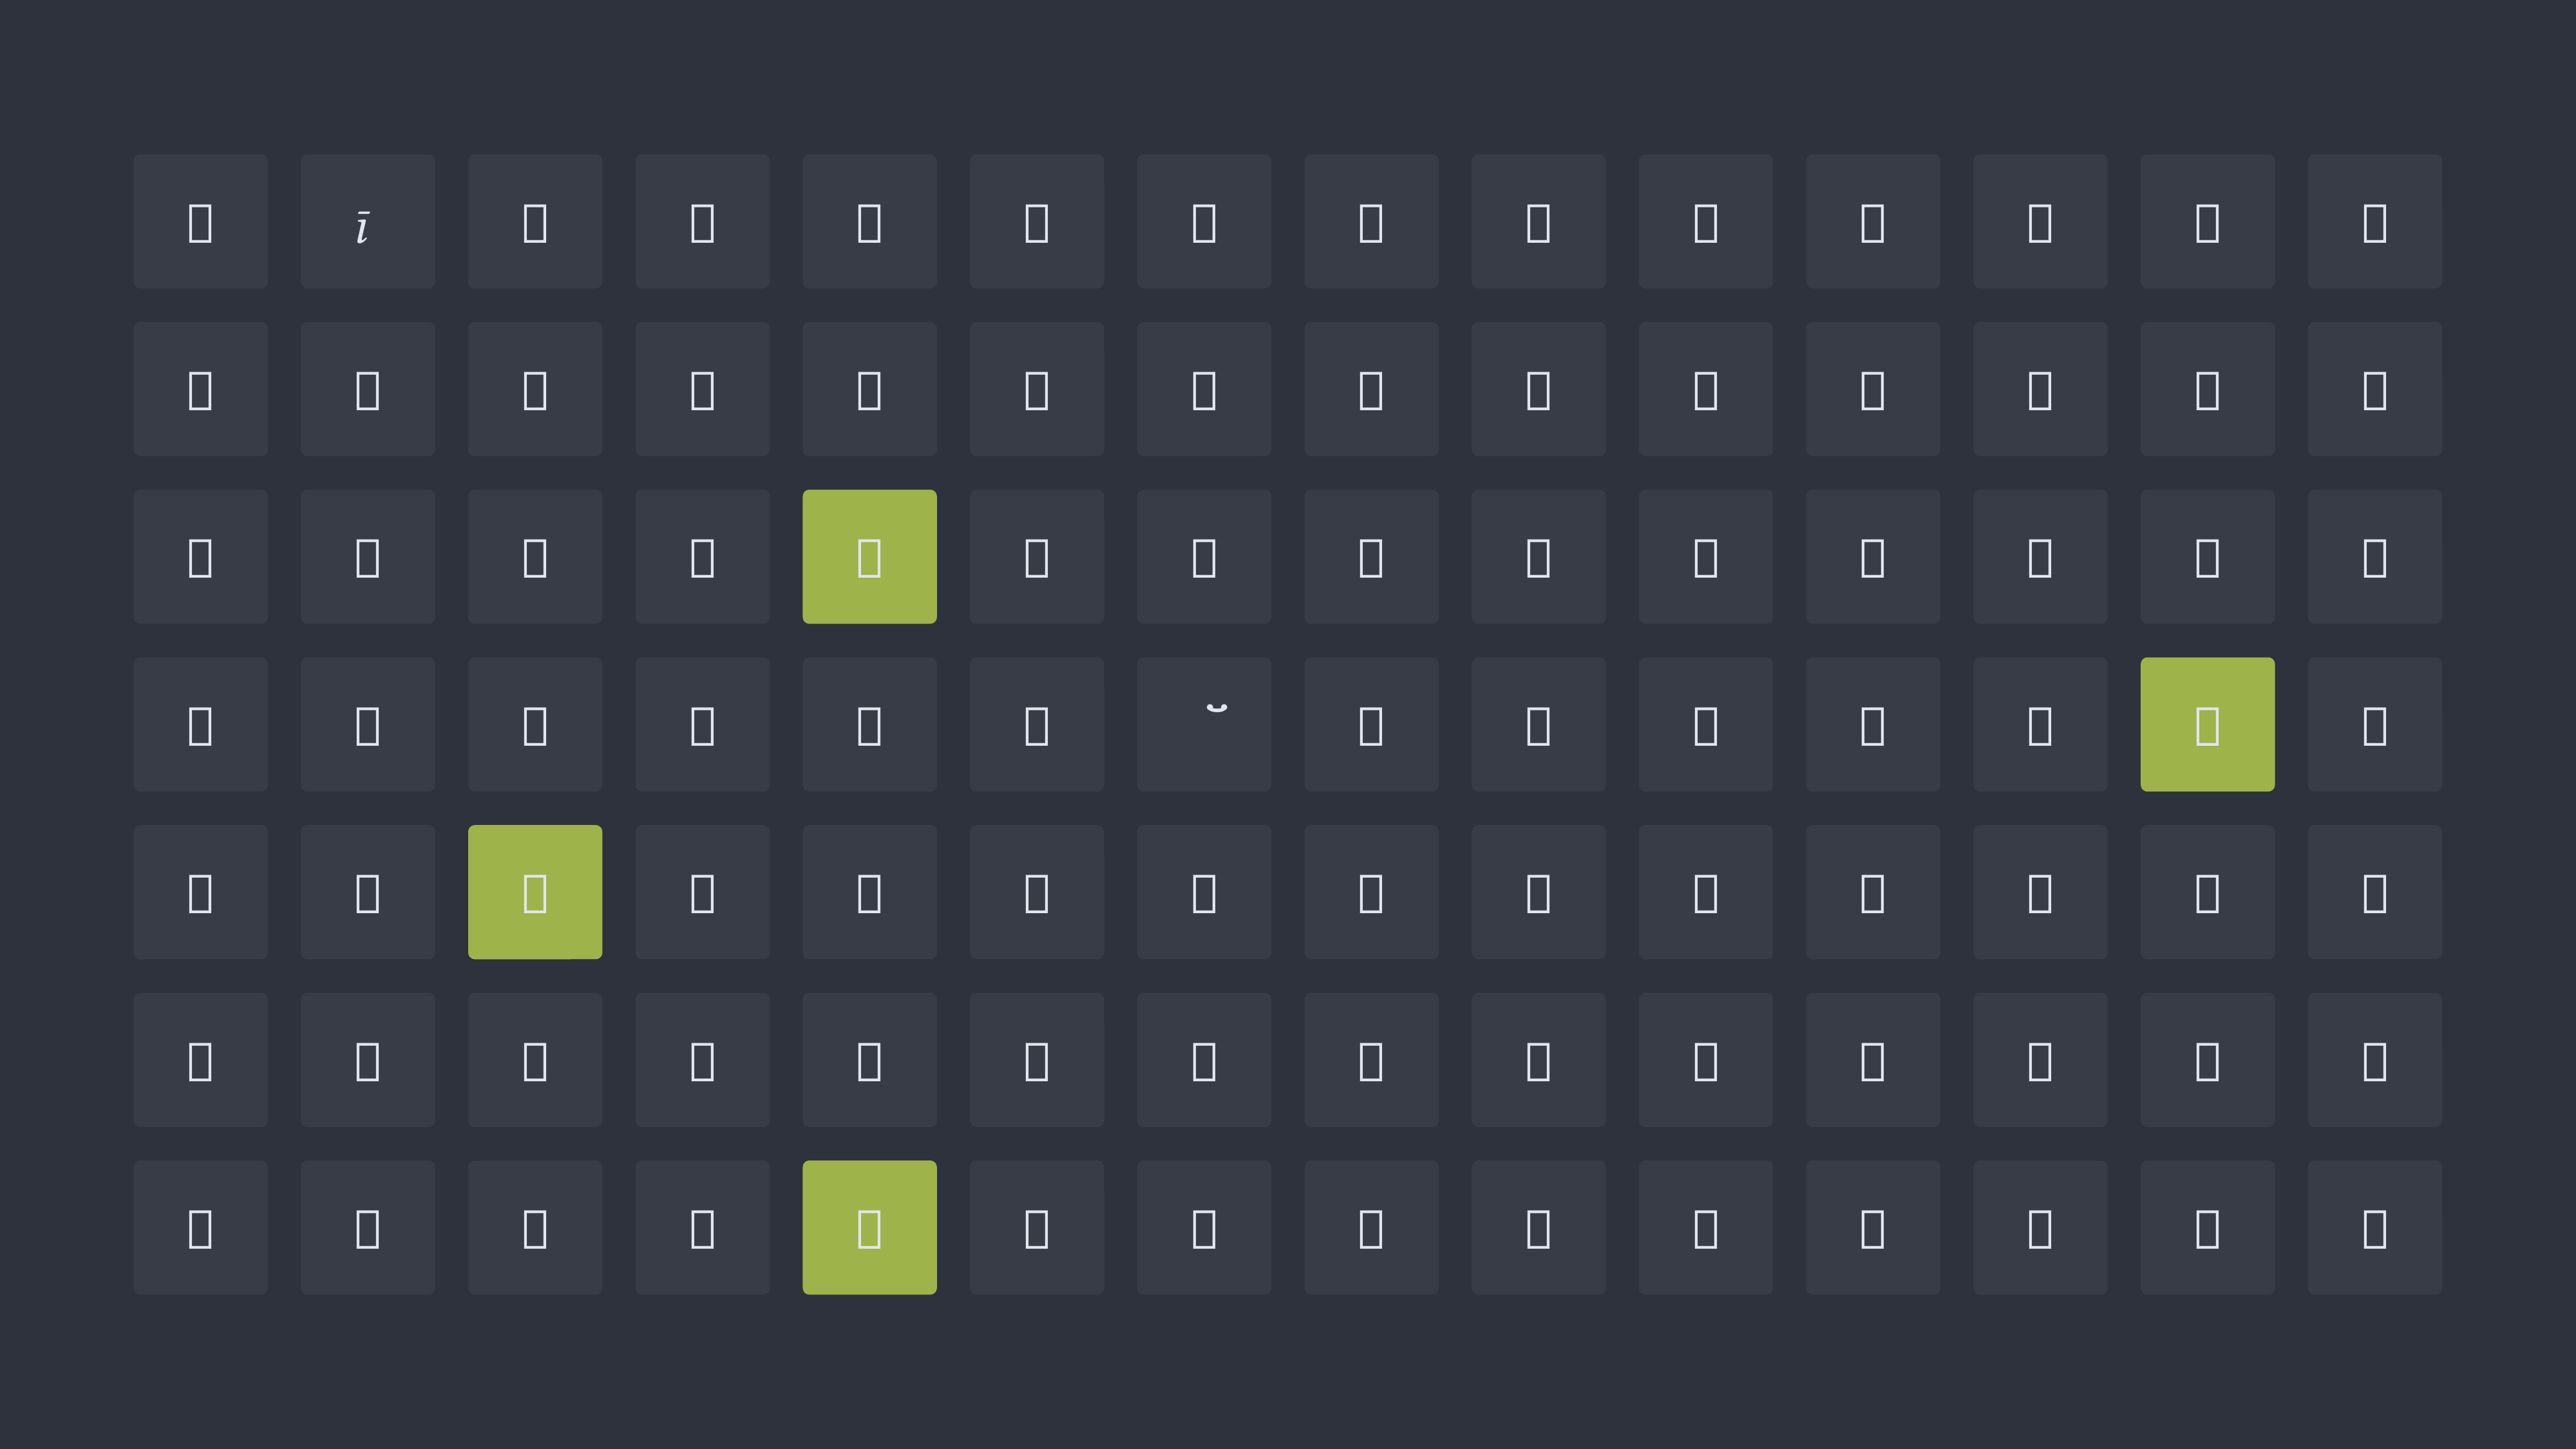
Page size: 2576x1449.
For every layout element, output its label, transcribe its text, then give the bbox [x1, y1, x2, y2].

text_box [468, 1160, 603, 1295]
text_box  [2024, 692, 2057, 757]
text_box  [1021, 524, 1054, 589]
text_box [2141, 154, 2275, 289]
text_box  [1690, 189, 1723, 254]
text_box  [686, 860, 719, 925]
text_box  [1522, 1195, 1555, 1260]
text_box  [2359, 524, 2392, 589]
text_box [1973, 154, 2108, 289]
text_box [970, 657, 1104, 792]
text_box  [2024, 357, 2057, 422]
text_box  [1188, 524, 1221, 589]
text_box  [1355, 189, 1388, 254]
text_box [1304, 489, 1439, 624]
text_box  [1690, 1027, 1723, 1092]
text_box [1973, 825, 2108, 960]
text_box  [519, 1195, 552, 1260]
text_box [2307, 154, 2443, 289]
text_box  [184, 860, 217, 925]
text_box  [519, 524, 552, 589]
text_box  [1690, 860, 1723, 925]
text_box [635, 1160, 770, 1295]
text_box [468, 154, 603, 289]
text_box [1304, 657, 1439, 792]
text_box  [1857, 860, 1890, 925]
text_box [133, 321, 268, 457]
text_box  [1188, 357, 1221, 422]
text_box [1472, 154, 1606, 289]
text_box [1639, 657, 1774, 792]
text_box  [1522, 692, 1555, 757]
text_box  [184, 1027, 217, 1092]
text_box  [1857, 189, 1890, 254]
text_box [1806, 489, 1941, 624]
text_box [1137, 1160, 1272, 1295]
text_box [1973, 1160, 2108, 1295]
text_box  [184, 189, 217, 254]
text_box  [1690, 1195, 1723, 1260]
text_box [635, 154, 770, 289]
text_box [970, 825, 1104, 960]
text_box [133, 992, 268, 1127]
text_box [802, 321, 937, 457]
text_box  [853, 692, 886, 757]
text_box  [686, 1027, 719, 1092]
text_box [1806, 992, 1941, 1127]
text_box [301, 992, 435, 1127]
text_box [133, 825, 268, 960]
text_box [301, 825, 435, 960]
text_box [1639, 321, 1774, 457]
text_box  [352, 1195, 384, 1260]
text_box  [1021, 1195, 1054, 1260]
text_box  [352, 524, 384, 589]
text_box  [1690, 692, 1723, 757]
text_box  [853, 1195, 886, 1260]
text_box  [1857, 692, 1890, 757]
text_box [970, 321, 1104, 457]
text_box  [1188, 189, 1221, 254]
text_box [133, 489, 268, 624]
text_box [301, 154, 435, 289]
text_box [468, 657, 603, 792]
text_box [1973, 657, 2108, 792]
text_box [2307, 489, 2443, 624]
text_box  [1690, 357, 1723, 422]
text_box  [1021, 1027, 1054, 1092]
text_box  [2024, 1027, 2057, 1092]
text_box  [184, 692, 217, 757]
text_box [802, 992, 937, 1127]
text_box [1806, 1160, 1941, 1295]
text_box [2141, 992, 2275, 1127]
text_box [2141, 825, 2275, 960]
text_box [1304, 1160, 1439, 1295]
text_box [2141, 321, 2275, 457]
text_box  [519, 860, 552, 925]
text_box  [184, 357, 217, 422]
text_box [1472, 992, 1606, 1127]
text_box [1806, 825, 1941, 960]
text_box  [686, 1195, 719, 1260]
text_box [2307, 992, 2443, 1127]
text_box  [686, 692, 719, 757]
text_box  [1021, 189, 1054, 254]
text_box  [519, 357, 552, 422]
text_box [635, 321, 770, 457]
text_box  [519, 189, 552, 254]
text_box  [1355, 357, 1388, 422]
text_box  [352, 357, 384, 422]
text_box  [2192, 1195, 2224, 1260]
text_box  [1522, 189, 1555, 254]
text_box  [1522, 357, 1555, 422]
text_box [1472, 825, 1606, 960]
text_box  [853, 1027, 886, 1092]
text_box  [686, 357, 719, 422]
text_box  [2192, 357, 2224, 422]
text_box  [853, 189, 886, 254]
text_box [635, 992, 770, 1127]
text_box [1472, 1160, 1606, 1295]
text_box  [184, 524, 217, 589]
text_box  [1355, 1027, 1388, 1092]
text_box [1137, 992, 1272, 1127]
text_box  [2024, 524, 2057, 589]
text_box  [2024, 189, 2057, 254]
text_box [2141, 657, 2275, 792]
text_box [1639, 154, 1774, 289]
text_box [2307, 1160, 2443, 1295]
text_box [1973, 321, 2108, 457]
text_box [1639, 992, 1774, 1127]
text_box [1973, 992, 2108, 1127]
text_box [1806, 321, 1941, 457]
text_box [1973, 489, 2108, 624]
text_box [1806, 154, 1941, 289]
text_box  [1690, 524, 1723, 589]
text_box [133, 1160, 268, 1295]
text_box [1472, 321, 1606, 457]
text_box  [1857, 1195, 1890, 1260]
text_box  [1021, 860, 1054, 925]
text_box [1304, 992, 1439, 1127]
text_box [1137, 657, 1272, 792]
text_box [1137, 154, 1272, 289]
text_box  [519, 692, 552, 757]
text_box  [853, 860, 886, 925]
text_box [301, 657, 435, 792]
text_box [635, 825, 770, 960]
text_box  [2359, 860, 2392, 925]
text_box [1304, 321, 1439, 457]
text_box [970, 1160, 1104, 1295]
text_box  [1522, 1027, 1555, 1092]
text_box  [1857, 357, 1890, 422]
text_box  [1857, 524, 1890, 589]
text_box  [2192, 860, 2224, 925]
text_box [1472, 489, 1606, 624]
text_box [468, 992, 603, 1127]
text_box  [2024, 860, 2057, 925]
text_box  [352, 189, 384, 254]
text_box [2307, 321, 2443, 457]
text_box [133, 154, 268, 289]
text_box  [1188, 860, 1221, 925]
text_box  [1021, 692, 1054, 757]
text_box  [1355, 524, 1388, 589]
text_box [1137, 825, 1272, 960]
text_box [970, 154, 1104, 289]
text_box [2307, 825, 2443, 960]
text_box  [2192, 1027, 2224, 1092]
text_box [301, 321, 435, 457]
text_box  [2192, 692, 2224, 757]
text_box [301, 489, 435, 624]
text_box [635, 657, 770, 792]
text_box [802, 657, 937, 792]
text_box [802, 154, 937, 289]
text_box  [2359, 189, 2392, 254]
text_box  [1188, 1027, 1221, 1092]
text_box [1304, 825, 1439, 960]
text_box  [2359, 692, 2392, 757]
text_box [1639, 1160, 1774, 1295]
text_box  [352, 860, 384, 925]
text_box  [2359, 1195, 2392, 1260]
text_box [468, 489, 603, 624]
text_box  [2359, 1027, 2392, 1092]
text_box  [2192, 524, 2224, 589]
text_box [635, 489, 770, 624]
text_box [468, 825, 603, 960]
text_box [2141, 1160, 2275, 1295]
text_box [2307, 657, 2443, 792]
text_box  [686, 524, 719, 589]
text_box [1806, 657, 1941, 792]
text_box  [519, 1027, 552, 1092]
text_box  [2192, 189, 2224, 254]
text_box [1639, 825, 1774, 960]
text_box [802, 825, 937, 960]
text_box [468, 321, 603, 457]
text_box  [853, 357, 886, 422]
text_box  [1021, 357, 1054, 422]
text_box [802, 1160, 937, 1295]
text_box  [2359, 357, 2392, 422]
text_box  [853, 524, 886, 589]
text_box  [352, 1027, 384, 1092]
text_box  [1857, 1027, 1890, 1092]
text_box [133, 657, 268, 792]
text_box  [1355, 692, 1388, 757]
text_box [1639, 489, 1774, 624]
text_box  [1522, 860, 1555, 925]
text_box  [686, 189, 719, 254]
text_box [970, 489, 1104, 624]
text_box [970, 992, 1104, 1127]
text_box  [184, 1195, 217, 1260]
text_box  [1522, 524, 1555, 589]
text_box [1137, 321, 1272, 457]
text_box  [1355, 1195, 1388, 1260]
text_box [301, 1160, 435, 1295]
text_box [802, 489, 937, 624]
text_box  [352, 692, 384, 757]
text_box [2141, 489, 2275, 624]
text_box [1304, 154, 1439, 289]
text_box  [1188, 1195, 1221, 1260]
text_box  [1355, 860, 1388, 925]
text_box  [2024, 1195, 2057, 1260]
text_box [1472, 657, 1606, 792]
text_box [1137, 489, 1272, 624]
